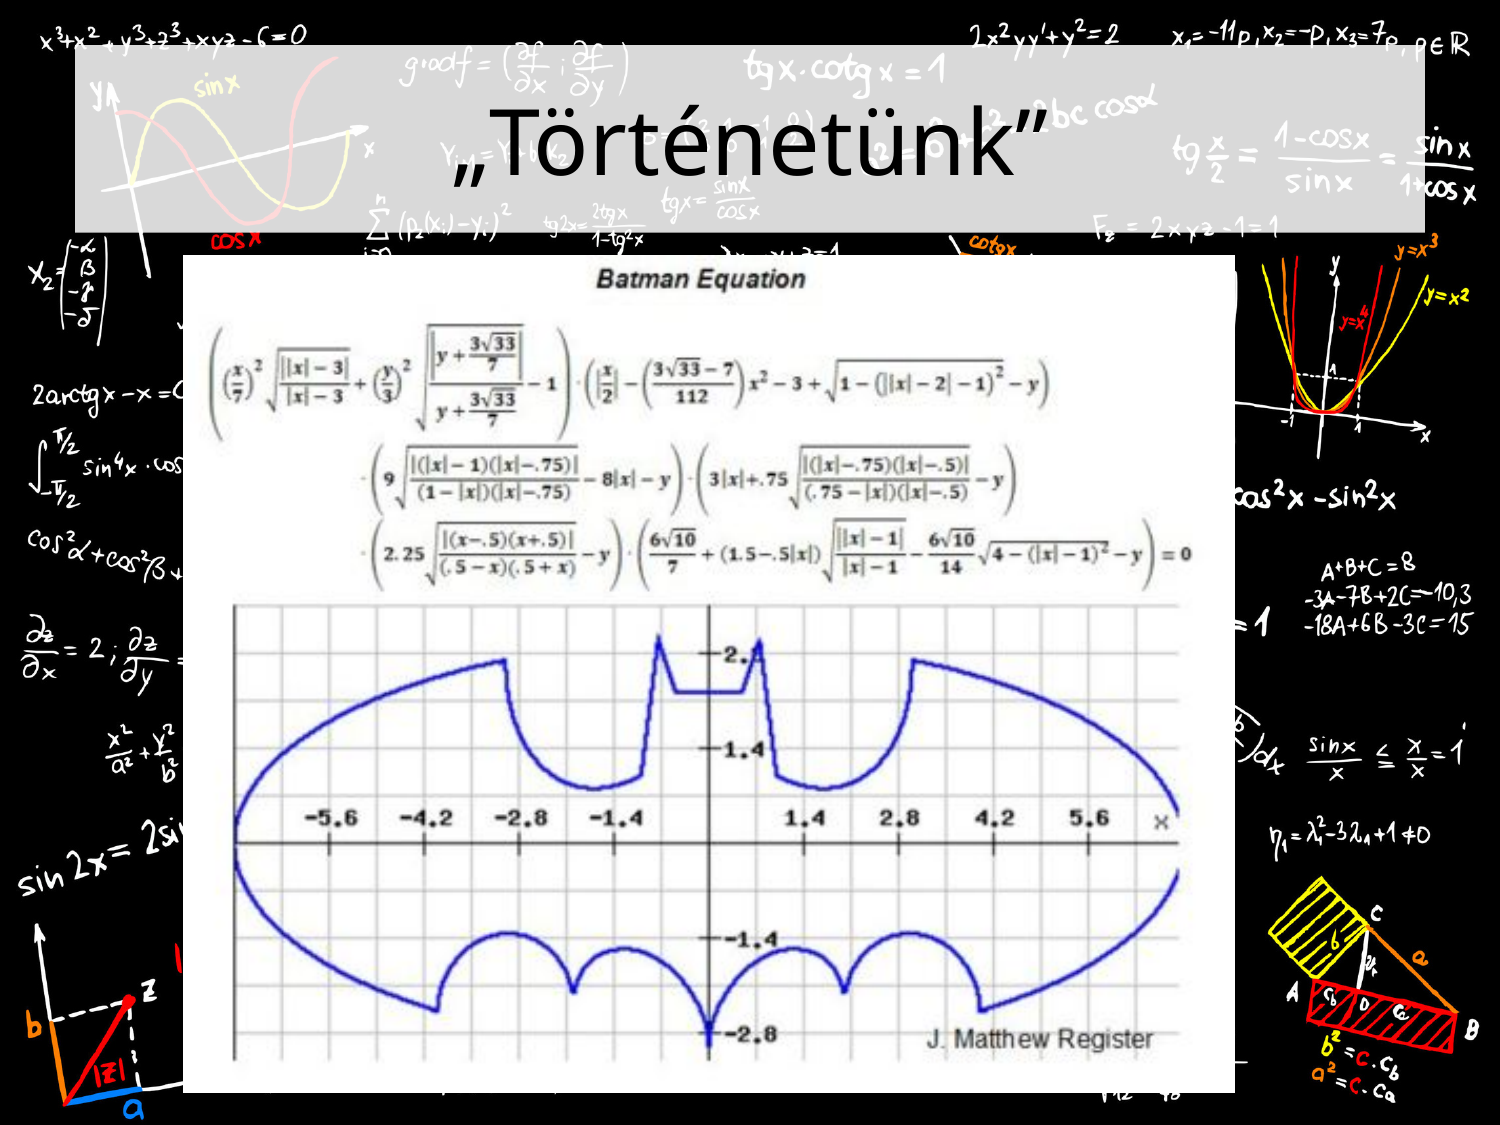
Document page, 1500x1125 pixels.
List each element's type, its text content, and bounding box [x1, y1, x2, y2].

picture [0, 0, 1500, 1125]
title „Történetünk” [75, 45, 1425, 233]
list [182, 255, 1235, 1093]
